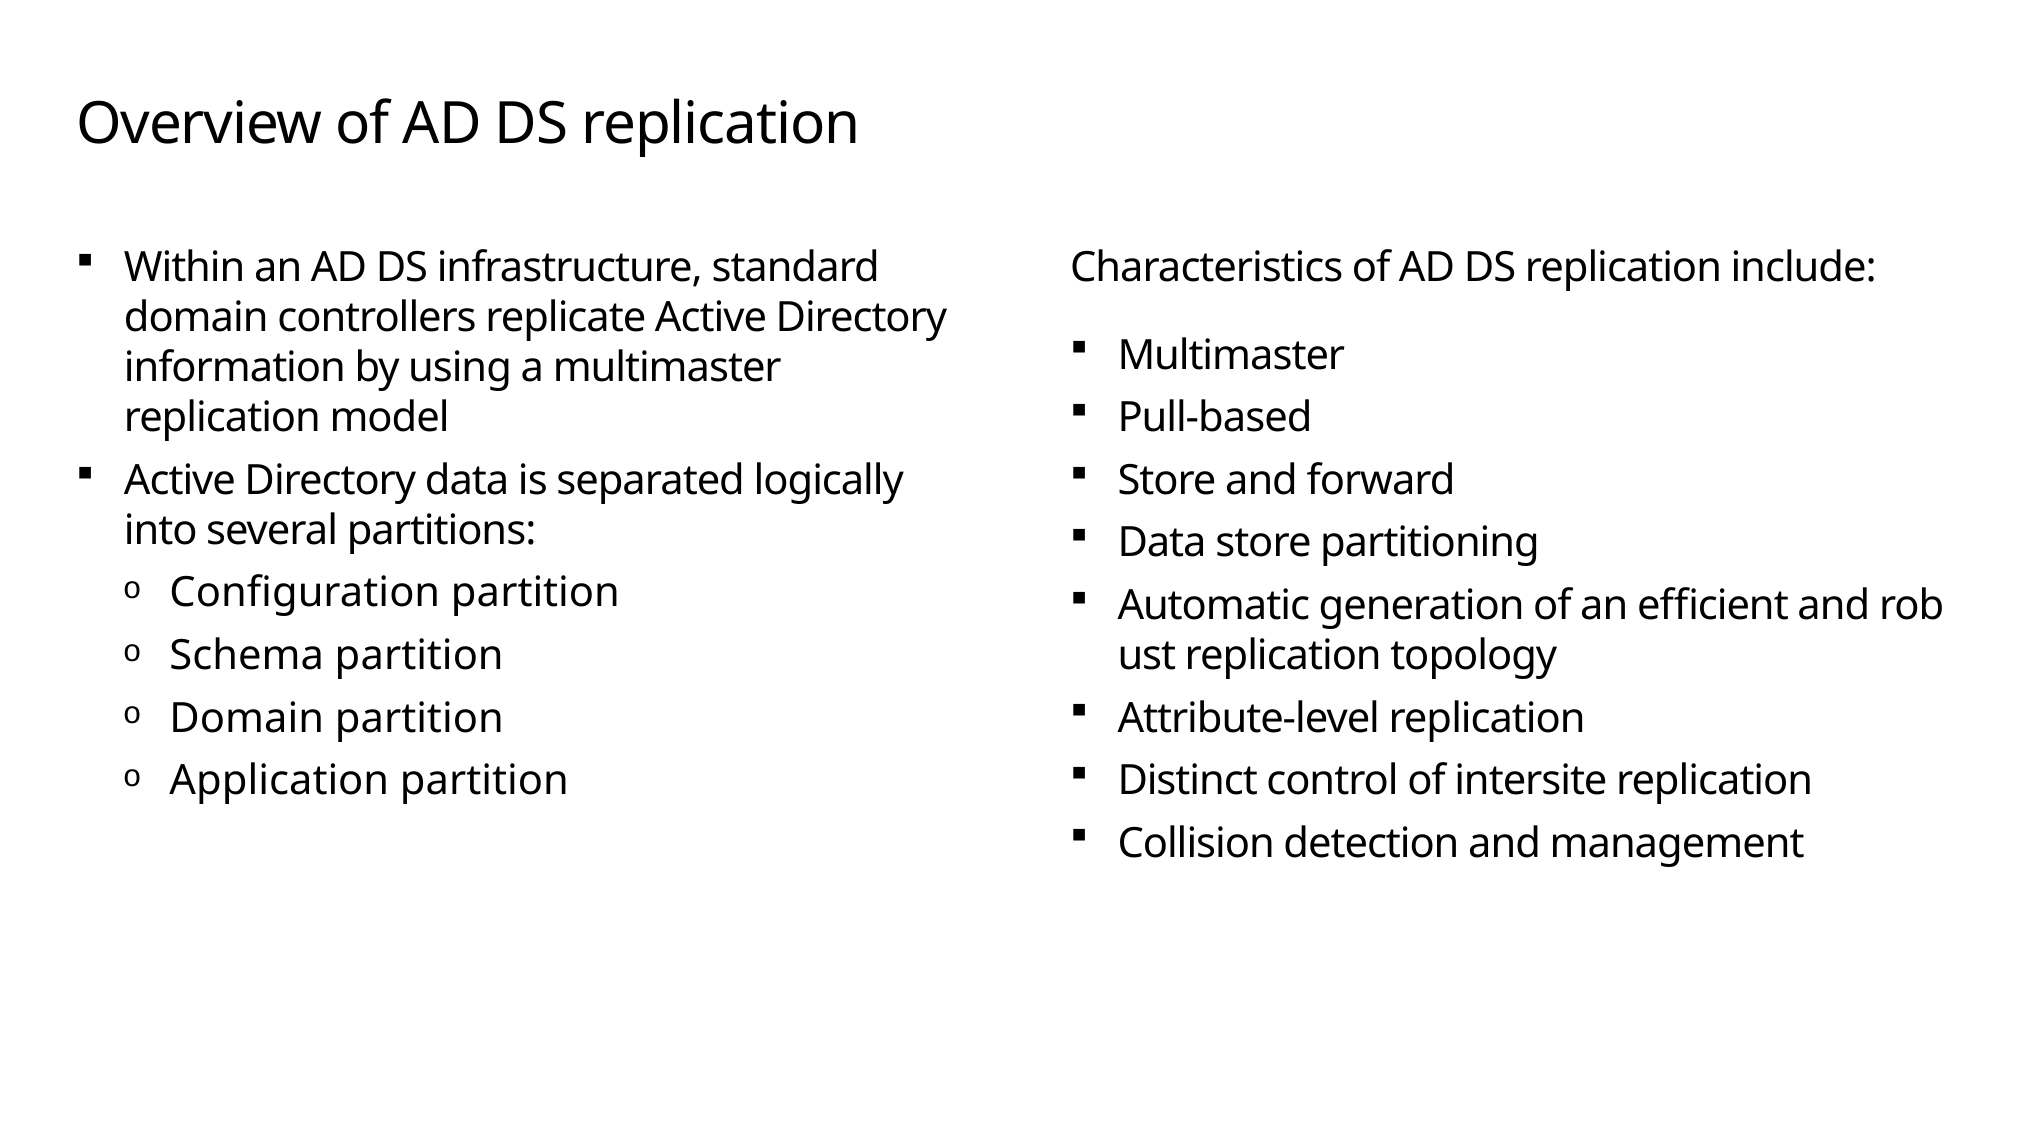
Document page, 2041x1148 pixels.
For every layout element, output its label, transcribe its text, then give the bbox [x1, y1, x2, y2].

text_box Characteristics of AD DS replication include: Multimaster Pull-based Store and forward Data store partitioning Automatic generation of an efficient and robust replication topology Attribute-level replication Distinct control of intersite replication Collision detection and management [1069, 240, 1976, 1074]
title Overview of AD DS replication [76, 93, 1968, 161]
list Within an AD DS infrastructure, standard domain controllers replicate Active Directory information by using a multimaster replication model Active Directory data is separated logically into several partitions: Configuration partition Schema partition Domain partition Application partition [76, 240, 982, 1074]
